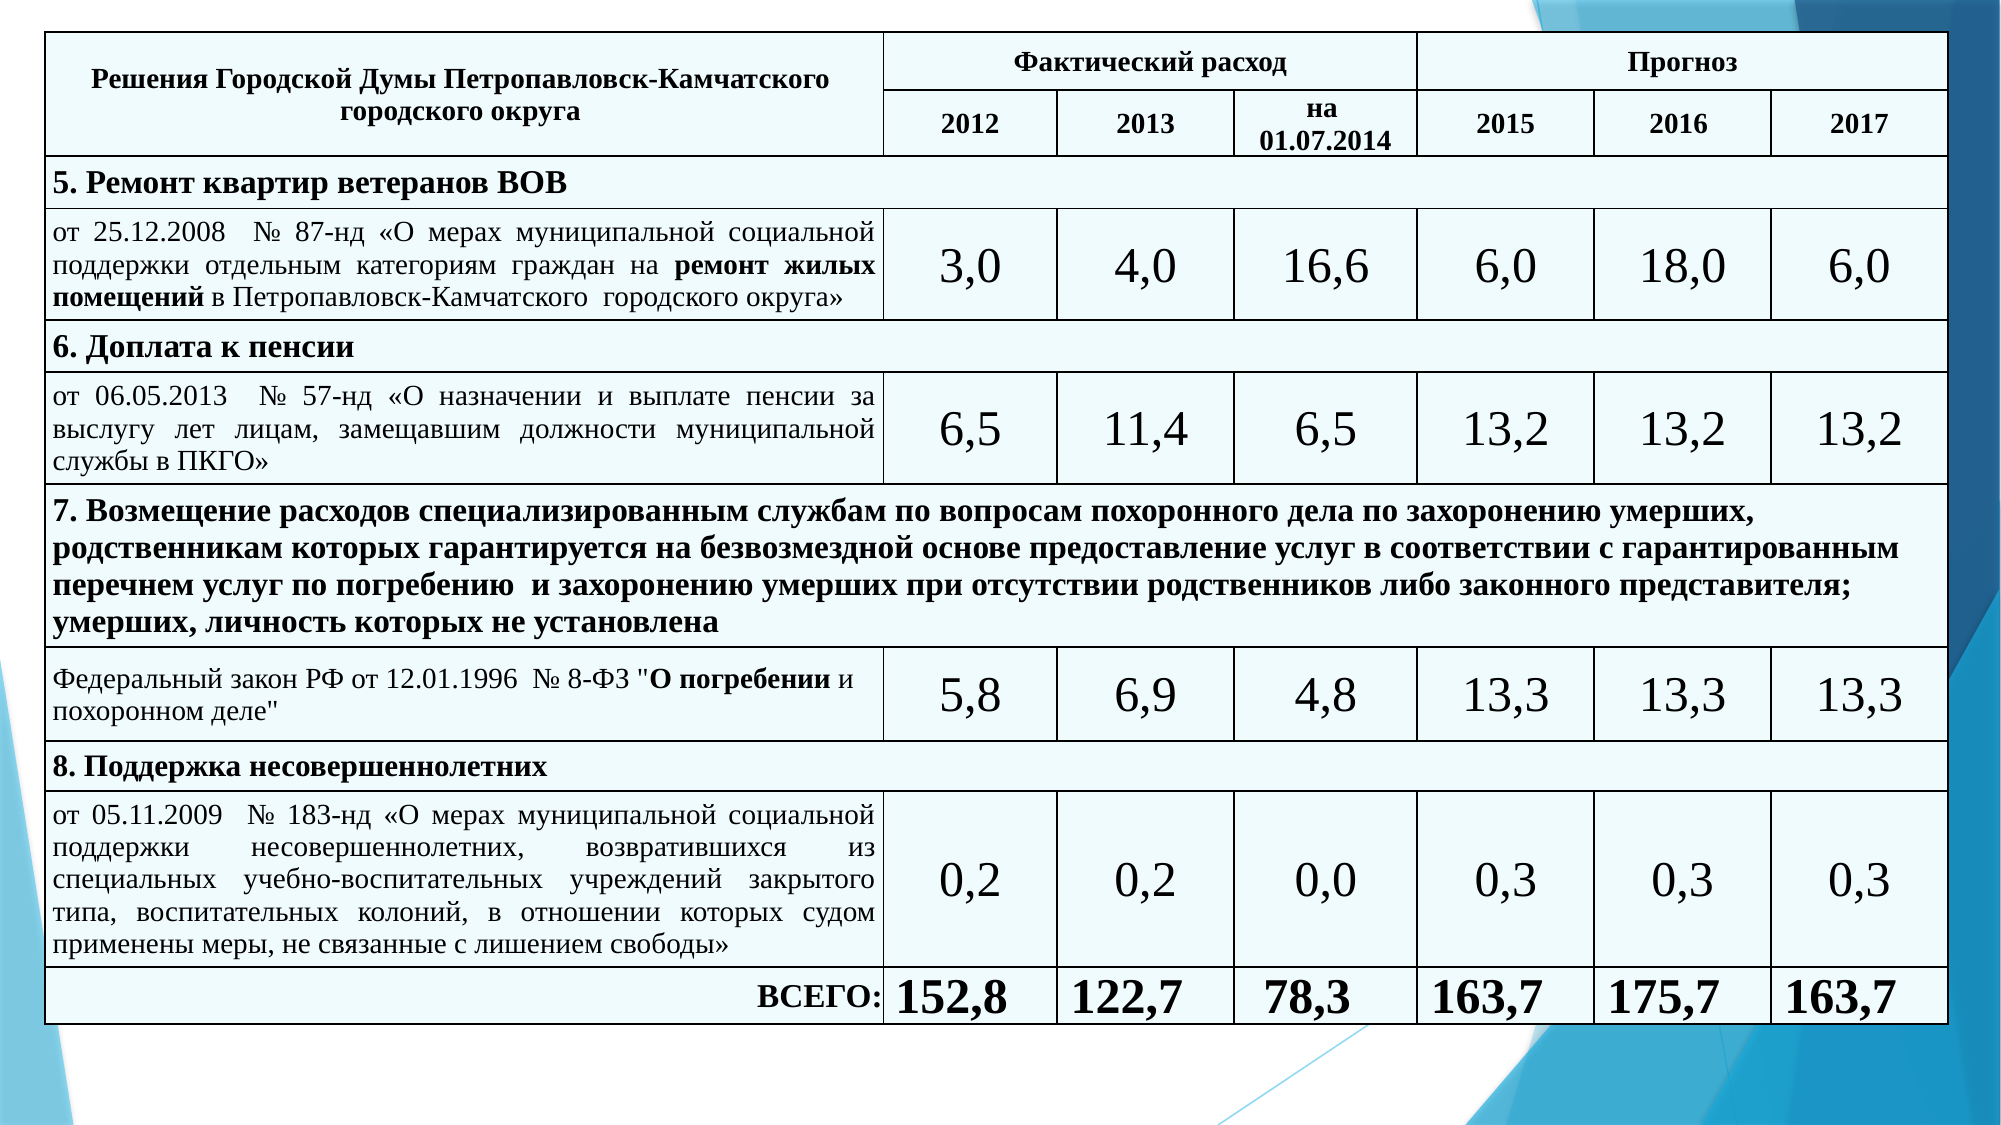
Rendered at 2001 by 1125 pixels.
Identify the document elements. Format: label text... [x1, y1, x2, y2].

table_cell Федеральный закон РФ от 12.01.1996 № 8-ФЗ "О погребении и похоронном деле" [46, 648, 883, 740]
table_cell на 01.07.2014 [1235, 91, 1416, 155]
table_cell 13,3 [1595, 648, 1770, 740]
table_cell 163,7 [1418, 968, 1593, 1023]
table_cell 16,6 [1235, 209, 1416, 319]
table_header Прогноз [1418, 33, 1947, 89]
table_cell 13,2 [1595, 373, 1770, 483]
table_cell 8. Поддержка несовершеннолетних [46, 742, 1947, 790]
table_cell 6,0 [1772, 209, 1947, 319]
table_cell 163,7 [1772, 968, 1947, 1023]
table_cell 152,8 [884, 968, 1056, 1023]
table_cell 6,5 [1235, 373, 1416, 483]
table_cell 7. Возмещение расходов специализированным службам по вопросам похоронного дела по захоронению умерших, родственникам которых гарантируется на безвозмездной основе предоставление услуг в соответствии с гарантированным перечнем услуг по погребению и захоронению умерших при отсутствии родственников либо законного представителя; умерших, личность которых не установлена [46, 485, 1947, 646]
table_cell от 06.05.2013 № 57-нд «О назначении и выплате пенсии за выслугу лет лицам, замещавшим должности муниципальной службы в ПКГО» [46, 373, 883, 483]
table_cell 11,4 [1058, 373, 1233, 483]
table_cell 2016 [1595, 91, 1770, 155]
table_cell 13,3 [1772, 648, 1947, 740]
table_cell 5,8 [884, 648, 1056, 740]
table_cell 0,3 [1595, 792, 1770, 966]
table_cell 4,8 [1235, 648, 1416, 740]
table_cell 2015 [1418, 91, 1593, 155]
table_cell 6,0 [1418, 209, 1593, 319]
table_cell 2013 [1058, 91, 1233, 155]
table_cell 0,0 [1235, 792, 1416, 966]
table_cell от 05.11.2009 № 183-нд «О мерах муниципальной социальной поддержки несовершеннолетних, возвратившихся из специальных учебно-воспитательных учреждений закрытого типа, воспитательных колоний, в отношении которых судом применены меры, не связанные с лишением свободы» [46, 792, 883, 966]
table_cell 4,0 [1058, 209, 1233, 319]
table_cell 175,7 [1595, 968, 1770, 1023]
table_cell 122,7 [1058, 968, 1233, 1023]
table_cell 3,0 [884, 209, 1056, 319]
table_cell 13,2 [1418, 373, 1593, 483]
table_cell 2012 [884, 91, 1056, 155]
table_cell 6,9 [1058, 648, 1233, 740]
table_cell 6. Доплата к пенсии [46, 321, 1947, 371]
table_cell 78,3 [1235, 968, 1416, 1023]
table_header Решения Городской Думы Петропавловск-Камчатского городского округа [46, 33, 883, 155]
table_cell 0,2 [1058, 792, 1233, 966]
table_header Фактический расход [884, 33, 1416, 89]
table_cell 0,3 [1418, 792, 1593, 966]
table_cell 2017 [1772, 91, 1947, 155]
table_cell от 25.12.2008 № 87-нд «О мерах муниципальной социальной поддержки отдельным категориям граждан на ремонт жилых помещений в Петропавловск-Камчатского городского округа» [46, 209, 883, 319]
table_cell ВСЕГО: [46, 968, 883, 1023]
table_cell 0,2 [884, 792, 1056, 966]
table_cell 6,5 [884, 373, 1056, 483]
table_cell 18,0 [1595, 209, 1770, 319]
table_cell 5. Ремонт квартир ветеранов ВОВ [46, 157, 1947, 208]
table_cell 13,3 [1418, 648, 1593, 740]
table_cell 13,2 [1772, 373, 1947, 483]
table_cell 0,3 [1772, 792, 1947, 966]
